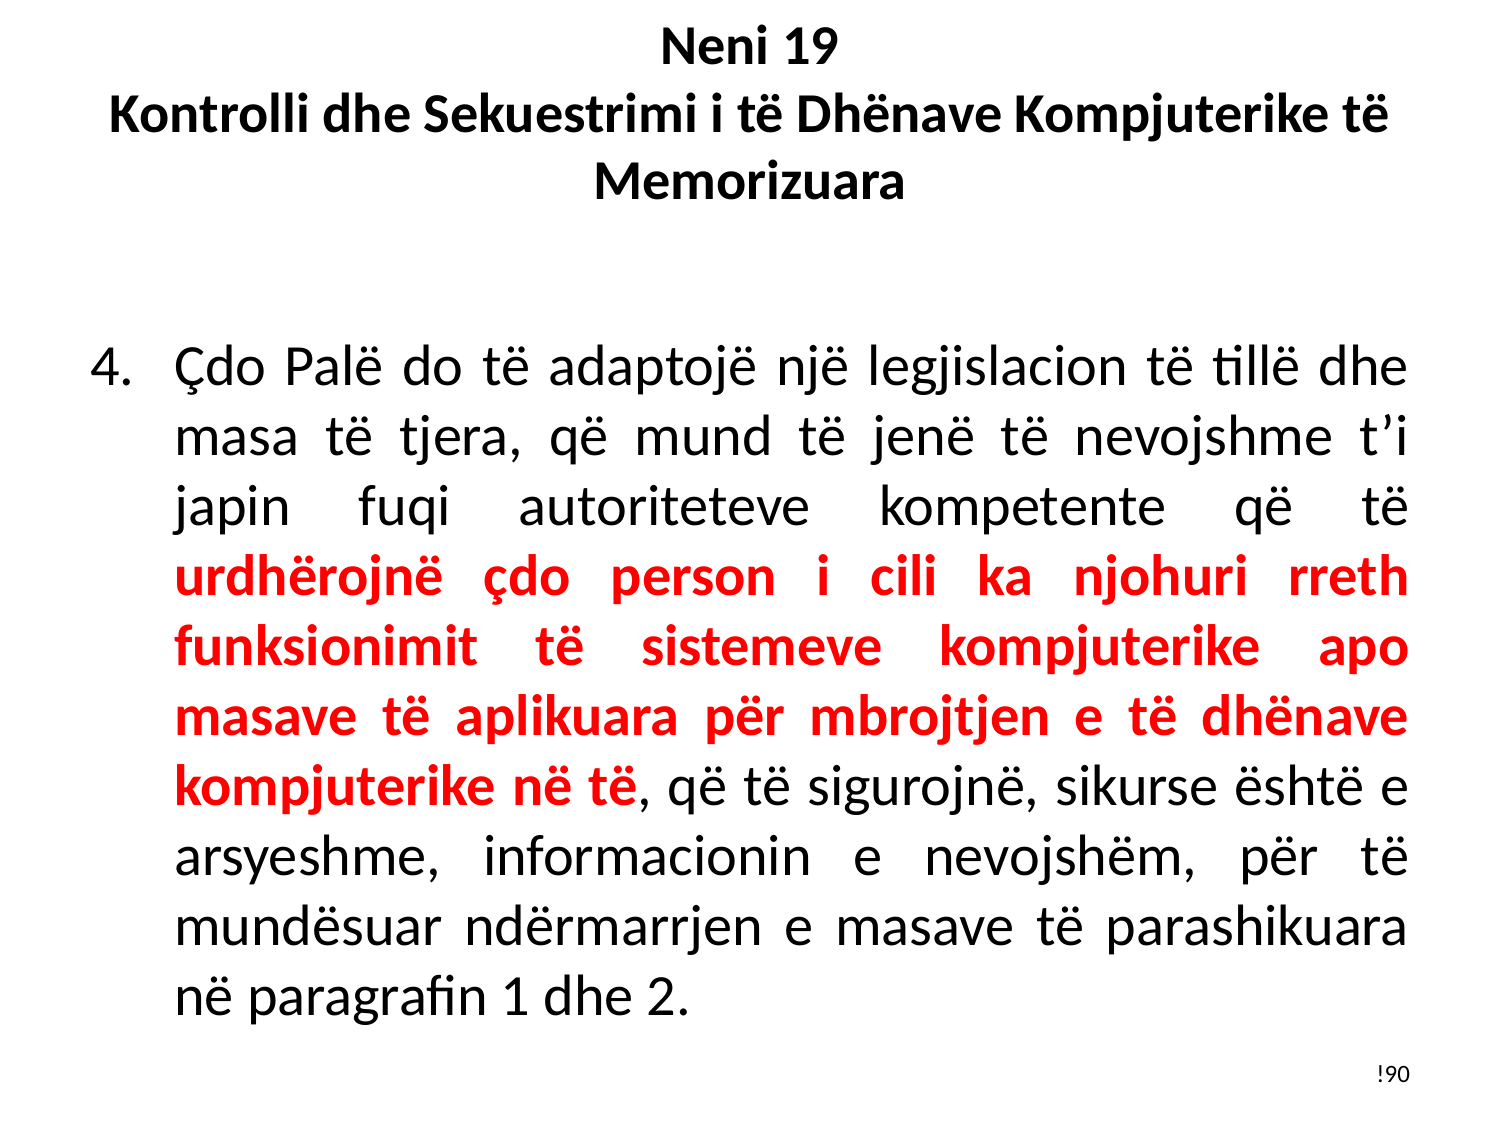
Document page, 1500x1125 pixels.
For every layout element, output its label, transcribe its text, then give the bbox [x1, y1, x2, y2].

title Neni 19 Kontrolli dhe Sekuestrimi i të Dhënave Kompjuterike të Memorizuara [74, 0, 1426, 220]
list Çdo Palë do të adaptojë një legjislacion të tillë dhe masa të tjera, që mund të jenë të nevojshme t’i japin fuqi autoriteteve kompetente që të urdhërojnë çdo person i cili ka njohuri rreth funksionimit të sistemeve kompjuterike apo masave të aplikuara për mbrojtjen e të dhënave kompjuterike në të, që të sigurojnë, sikurse është e arsyeshme, informacionin e nevojshëm, për të mundësuar ndërmarrjen e masave të parashikuara në paragrafin 1 dhe 2. [74, 319, 1426, 1066]
slide_number !90 [1074, 1042, 1425, 1103]
